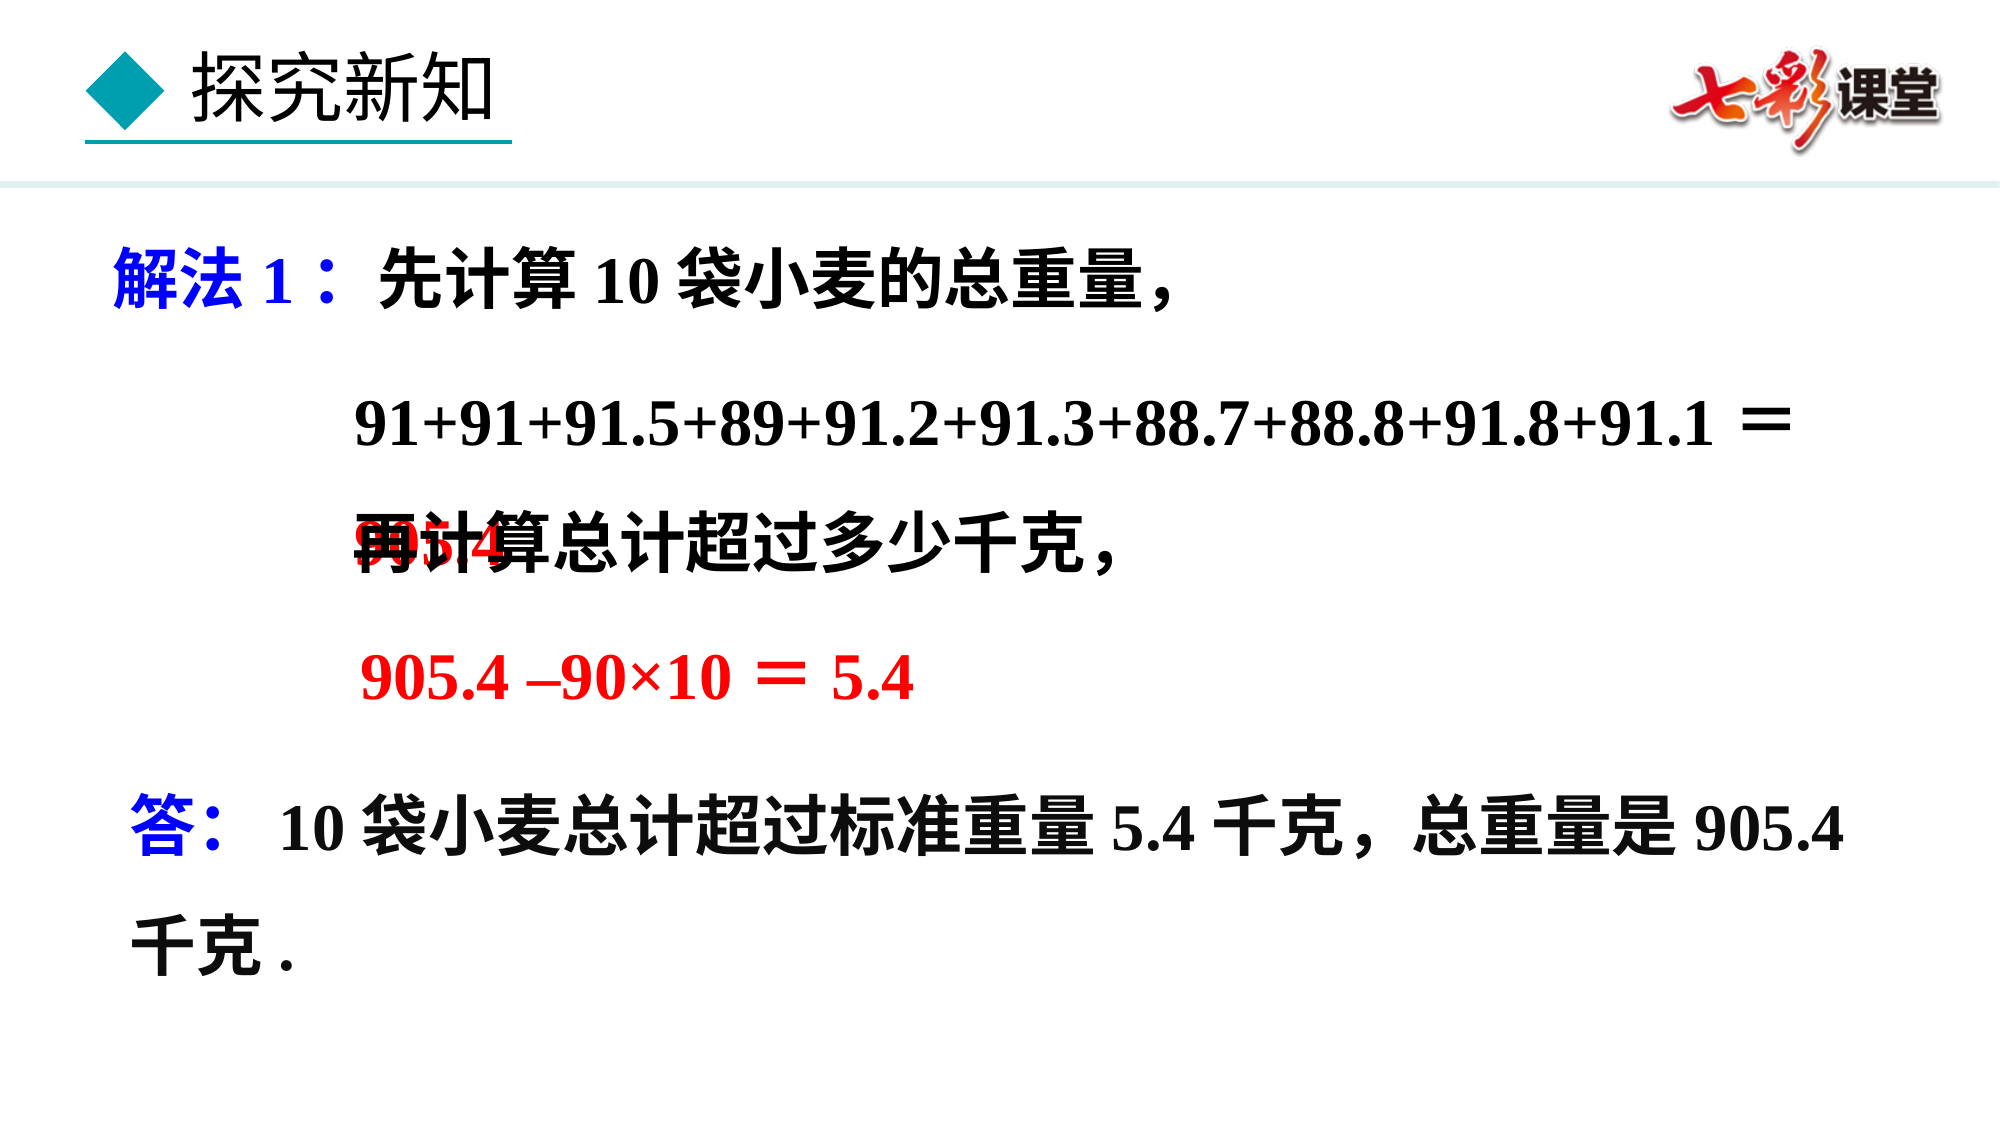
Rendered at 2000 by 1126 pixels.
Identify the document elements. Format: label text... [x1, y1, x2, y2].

text_box 答：10袋小麦总计超过标准重量5.4千克，总重量是905.4千克. [109, 733, 1928, 994]
text_box 91+91+91.5+89+91.2+91.3+88.7+88.8+91.8+91.1＝905.4 [334, 328, 1984, 589]
text_box 解法1：先计算10袋小麦的总重量， [92, 227, 1329, 328]
picture [1666, 42, 1948, 157]
text_box 905.4 –90×10＝5.4 [340, 622, 1008, 723]
text_box 再计算总计超过多少千克， [332, 491, 1149, 591]
